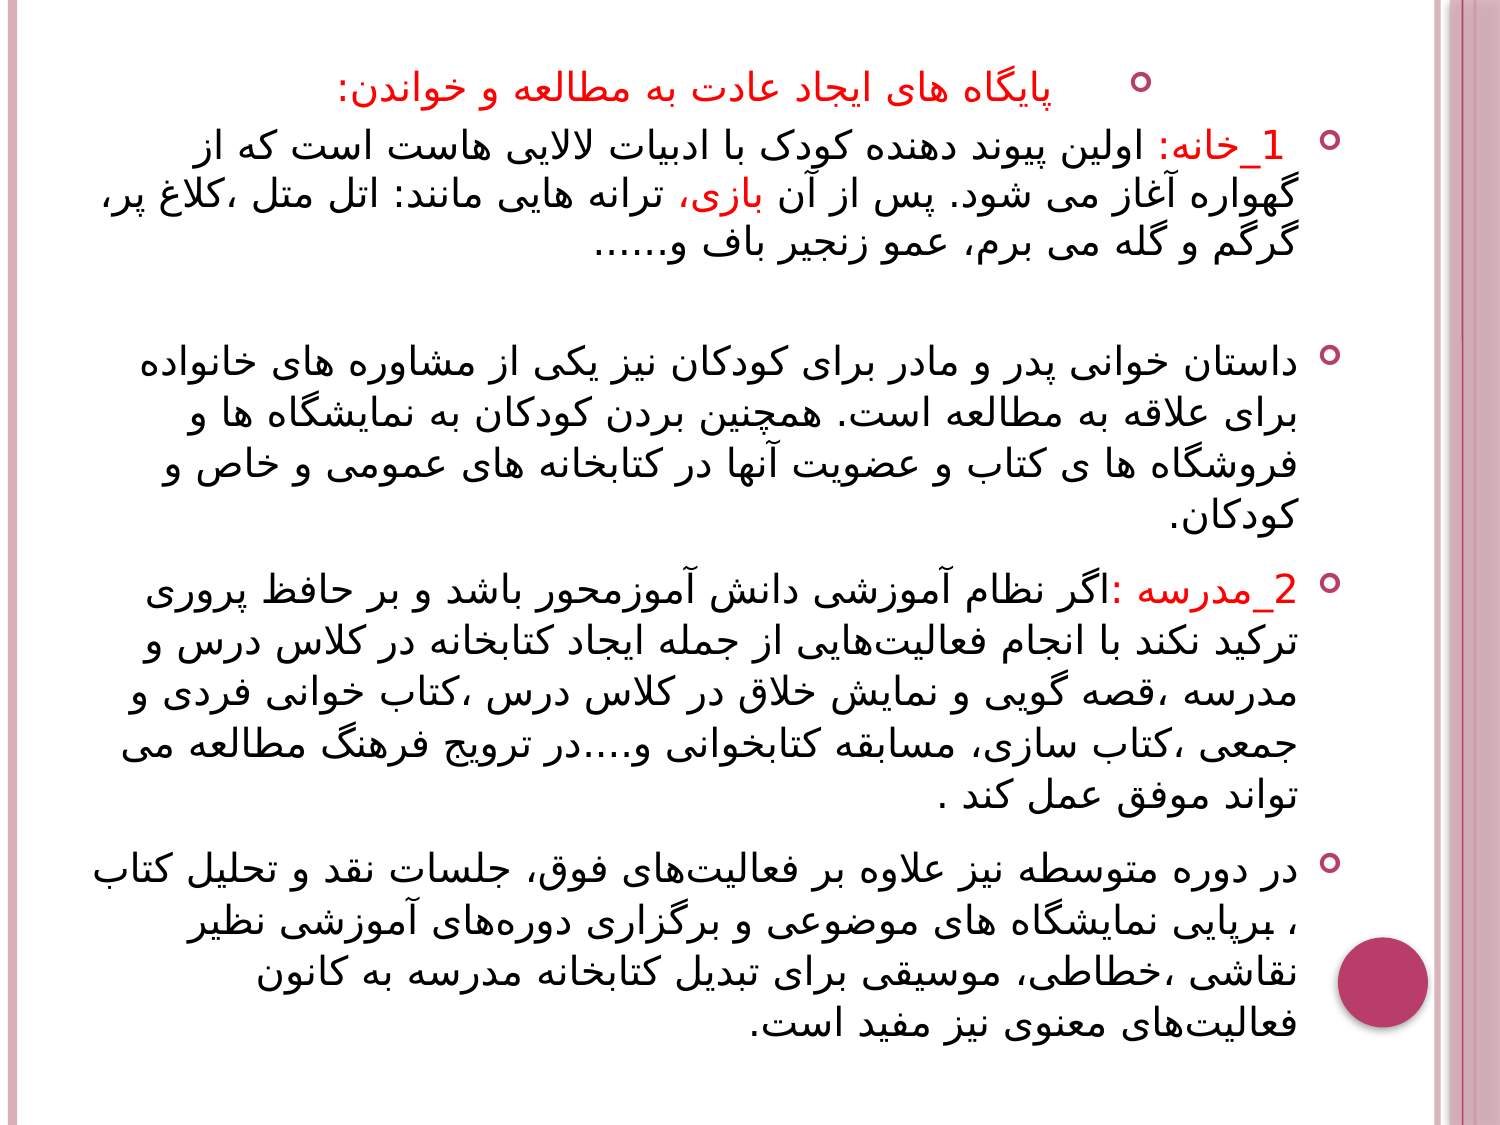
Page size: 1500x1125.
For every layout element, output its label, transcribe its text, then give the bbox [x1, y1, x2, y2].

list پایگاه های ایجاد عادت به مطالعه و خواندن: 1_خانه: اولین پیوند دهنده کودک با ادبیات لالایی هاست است که از گهواره آغاز می شود. پس از آن بازی، ترانه هایی مانند: اتل متل ،کلاغ پر، گرگم و گله می برم، عمو زنجیر باف و...... داستان خوانی پدر و مادر برای کودکان نیز یکی از مشاوره های خانواده برای علاقه به مطالعه است. همچنین بردن کودکان به نمایشگاه ها و فروشگاه ها ی کتاب و عضویت آنها در کتابخانه‌ های عمومی و خاص و کودکان. 2_مدرسه :اگر نظام آموزشی دانش آموزمحور باشد و بر حافظ پروری ترکید نکند با انجام فعالیت‌هایی از جمله ایجاد کتابخانه در کلاس درس و مدرسه ،قصه گویی و نمایش خلاق در کلاس درس ،کتاب خوانی فردی و جمعی ،کتاب سازی، مسابقه کتابخوانی و....در ترویج فرهنگ مطالعه می تواند موفق عمل کند . در دوره متوسطه نیز علاوه بر فعالیت‌های فوق، جلسات نقد و تحلیل کتاب ، برپایی نمایشگاه های موضوعی و برگزاری دوره‌های آموزشی نظیر نقاشی ،خطاطی، موسیقی برای تبدیل کتابخانه مدرسه به کانون فعالیت‌های معنوی نیز مفید است. [75, 54, 1353, 1062]
